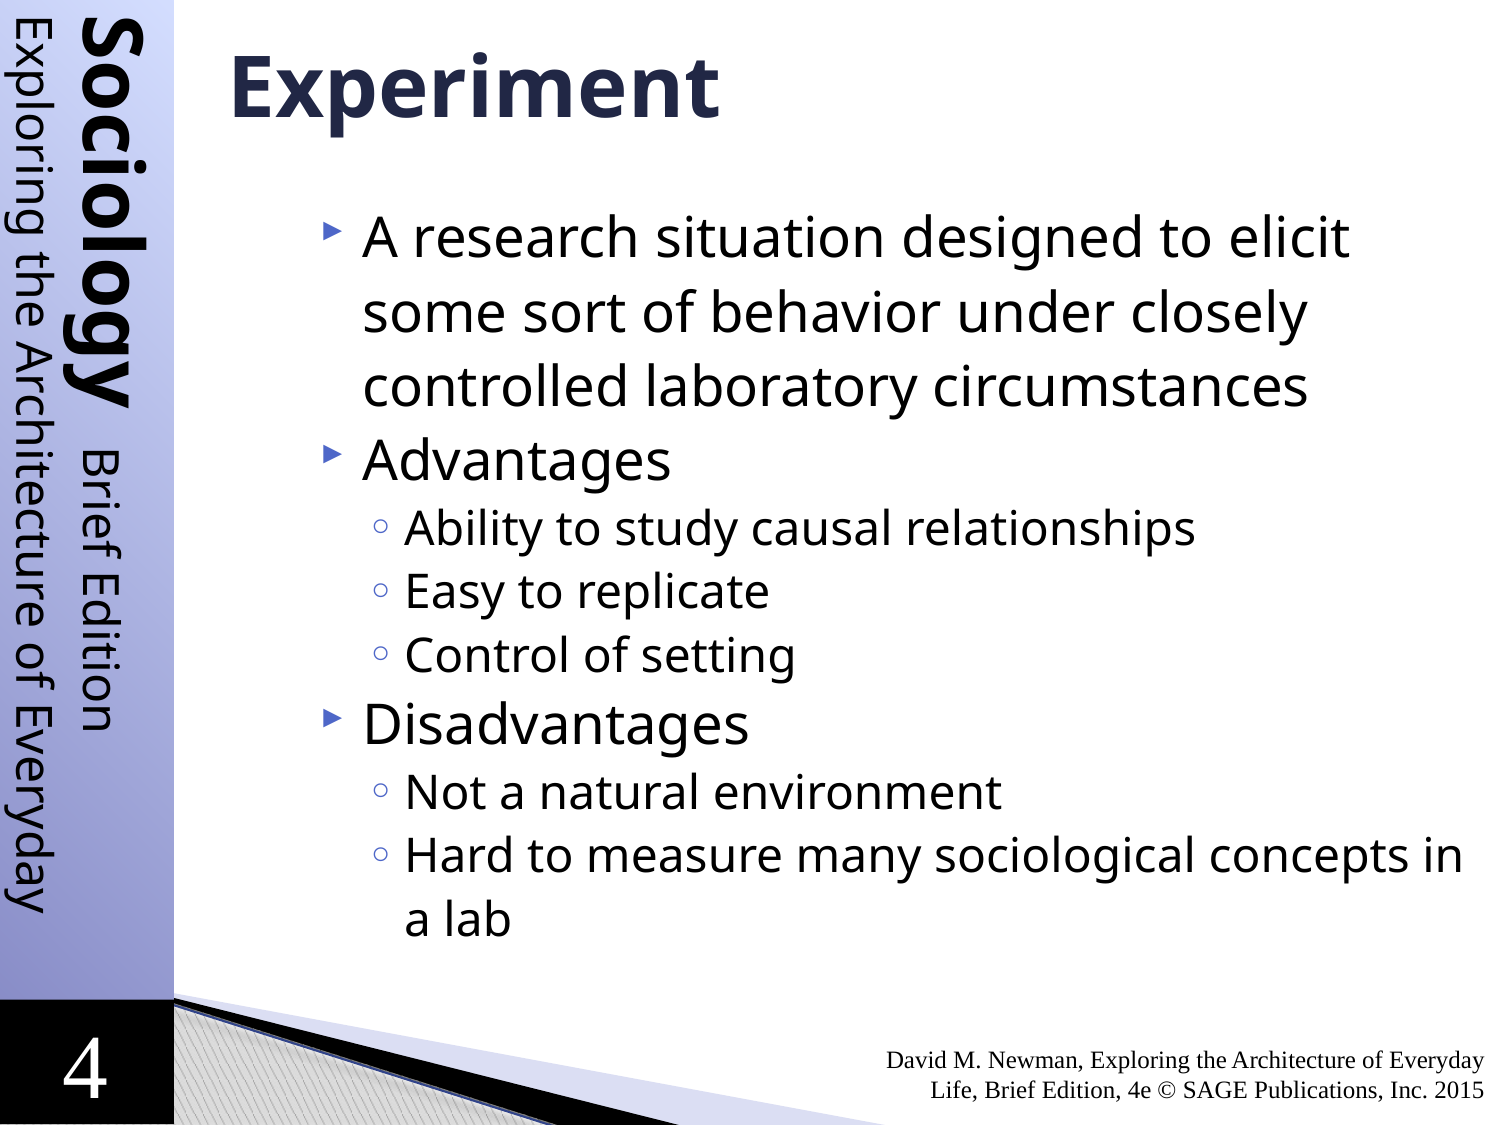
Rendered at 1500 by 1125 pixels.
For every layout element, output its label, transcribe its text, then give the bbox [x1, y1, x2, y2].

title Experiment [212, 24, 1500, 213]
footer David M. Newman, Exploring the Architecture of Everyday Life, Brief Edition, 4e © SAGE Publications, Inc. 2015 [849, 1051, 1500, 1112]
list A research situation designed to elicit some sort of behavior under closely controlled laboratory circumstances Advantages Ability to study causal relationships Easy to replicate Control of setting Disadvantages Not a natural environment Hard to measure many sociological concepts in a lab [287, 187, 1500, 988]
picture [174, 1003, 558, 1125]
